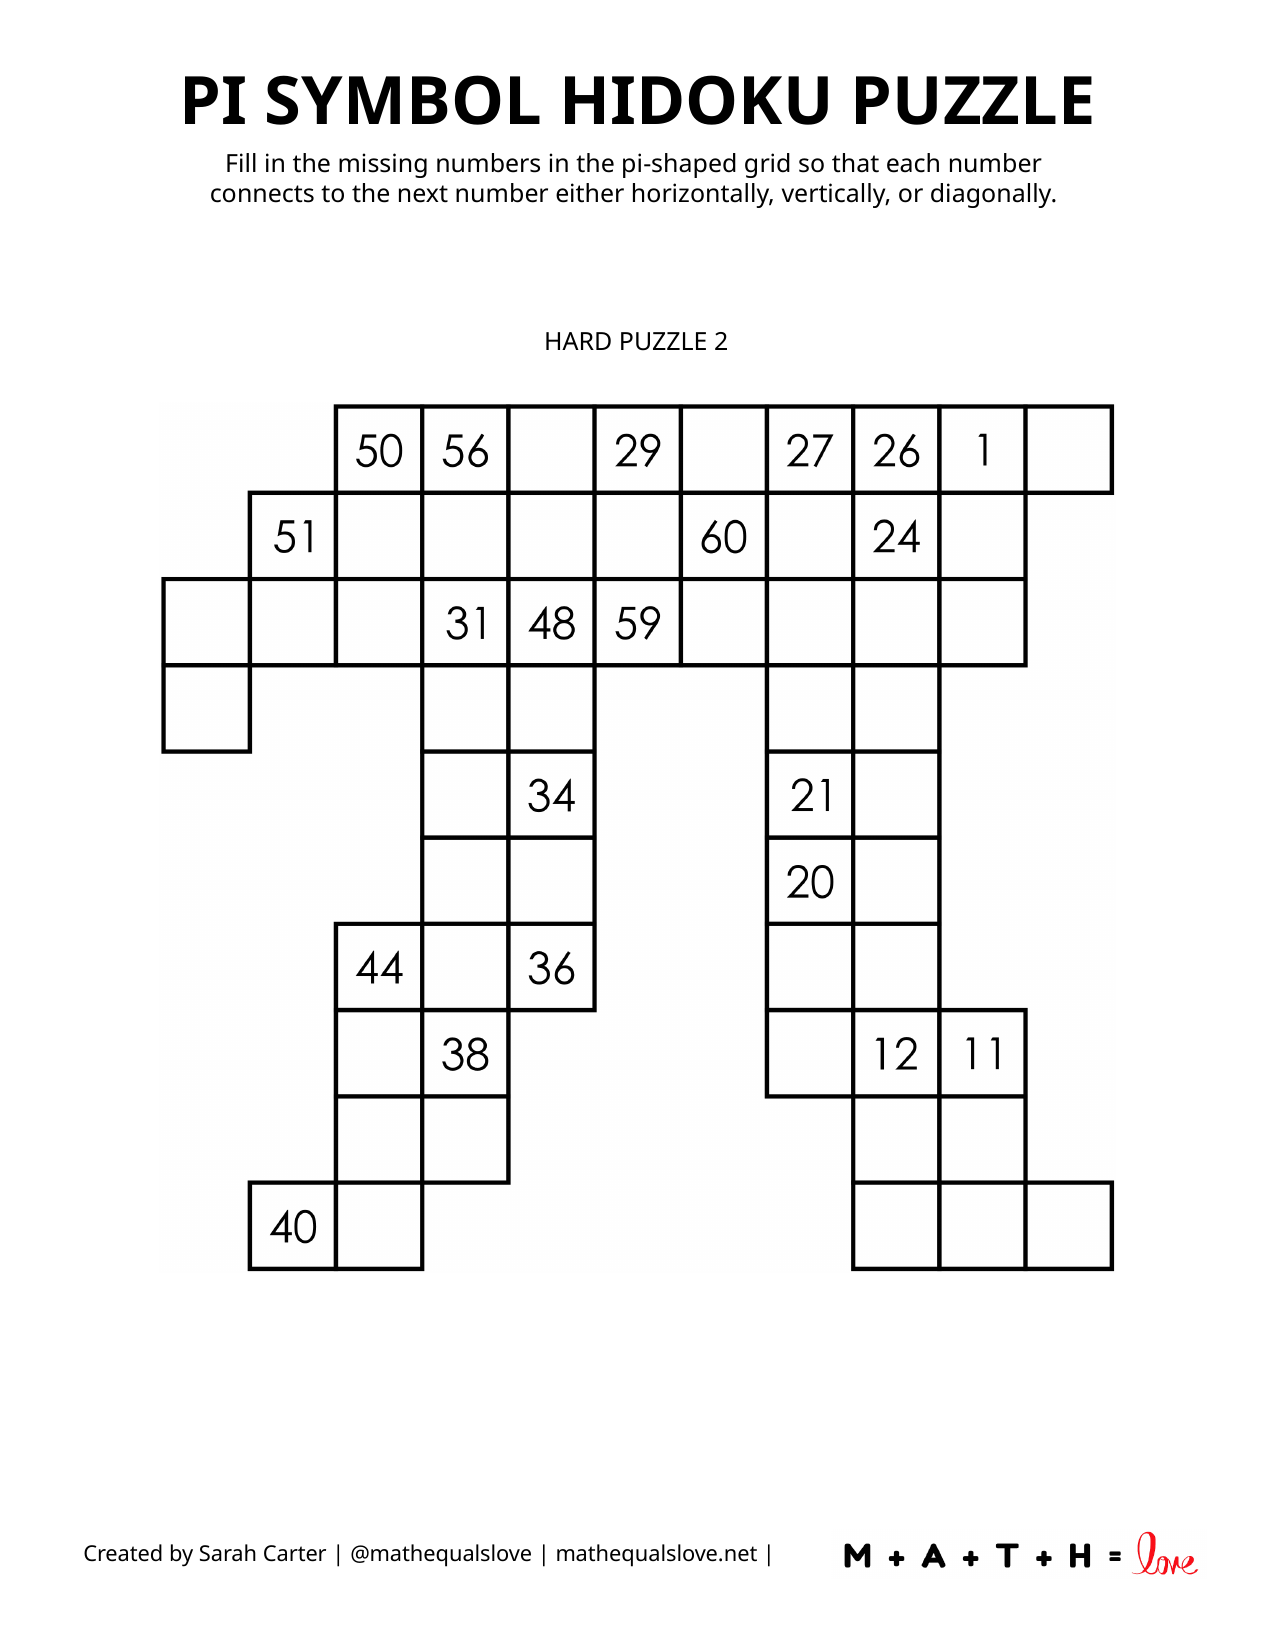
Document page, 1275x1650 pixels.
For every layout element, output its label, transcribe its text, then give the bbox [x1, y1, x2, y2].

text_box PI SYMBOL HIDOKU PUZZLE [66, 50, 1211, 140]
text_box Fill in the missing numbers in the pi-shaped grid so that each number connects to the next number either horizontally, vertically, or diagonally. [0, 140, 1275, 216]
picture [158, 401, 1117, 1273]
text_box Created by Sarah Carter | @mathequalslove | mathequalslove.net | [68, 1532, 830, 1574]
text_box HARD PUZZLE 2 [158, 324, 1115, 376]
picture [830, 1528, 1207, 1580]
